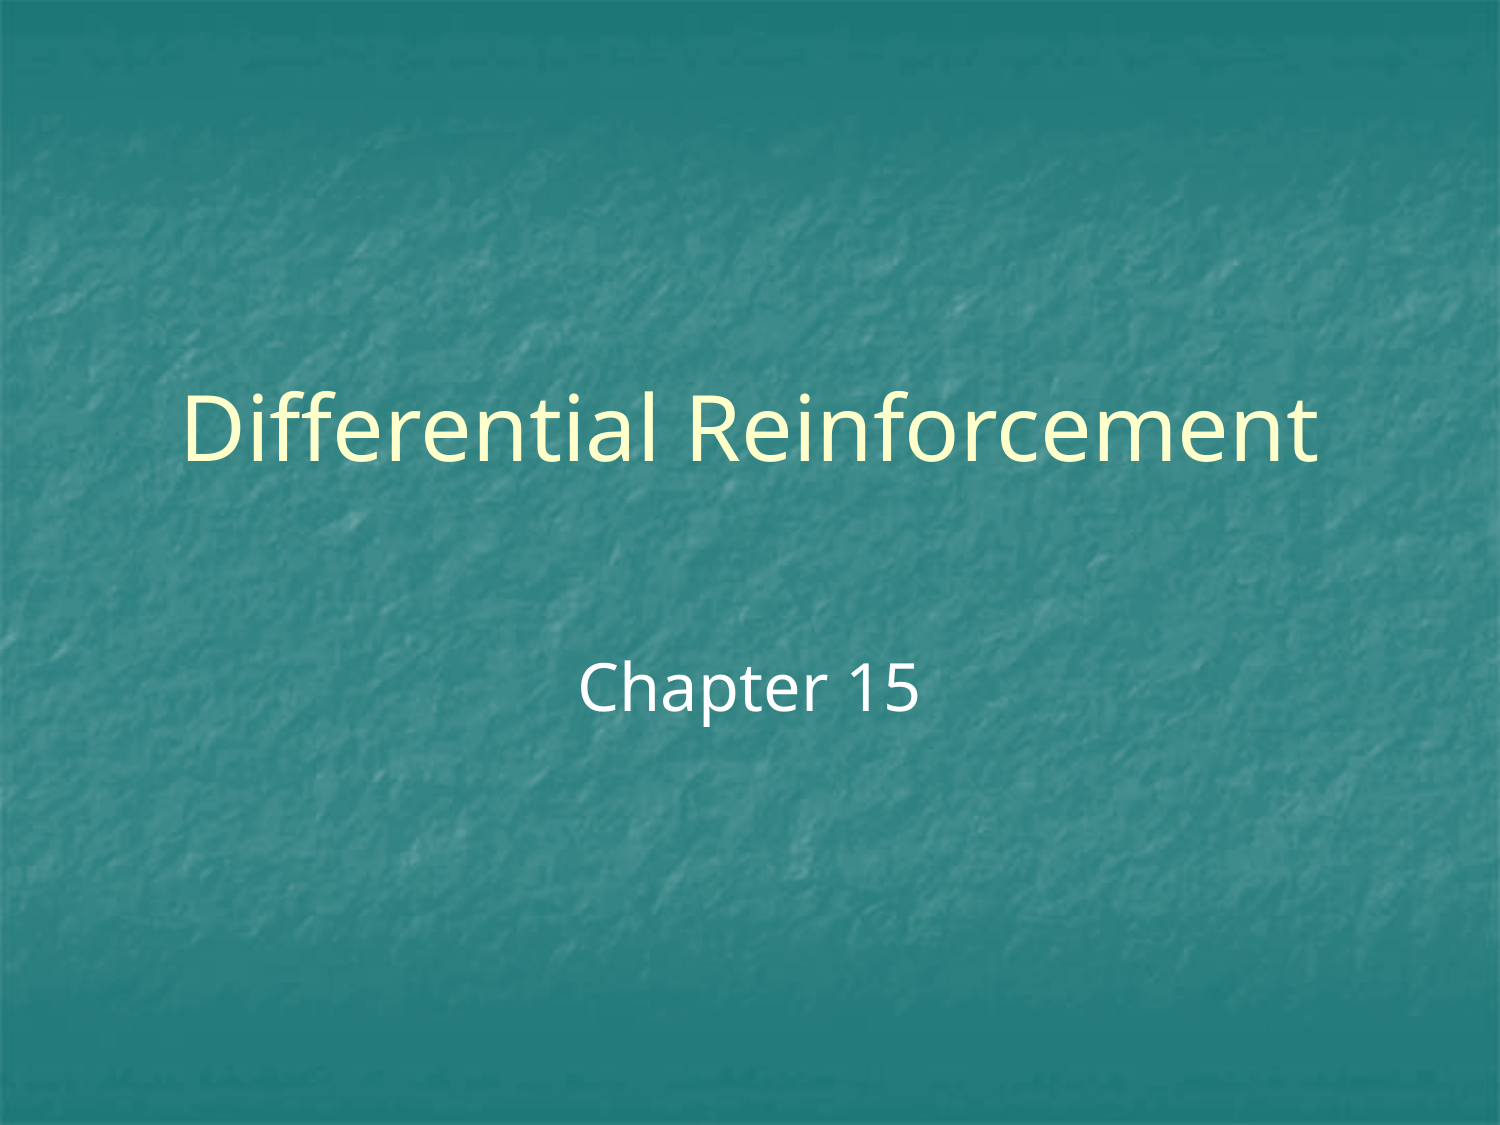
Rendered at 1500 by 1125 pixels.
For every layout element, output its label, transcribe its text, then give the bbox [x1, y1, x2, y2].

subtitle Chapter 15 [224, 637, 1276, 926]
title Differential Reinforcement [112, 274, 1388, 576]
